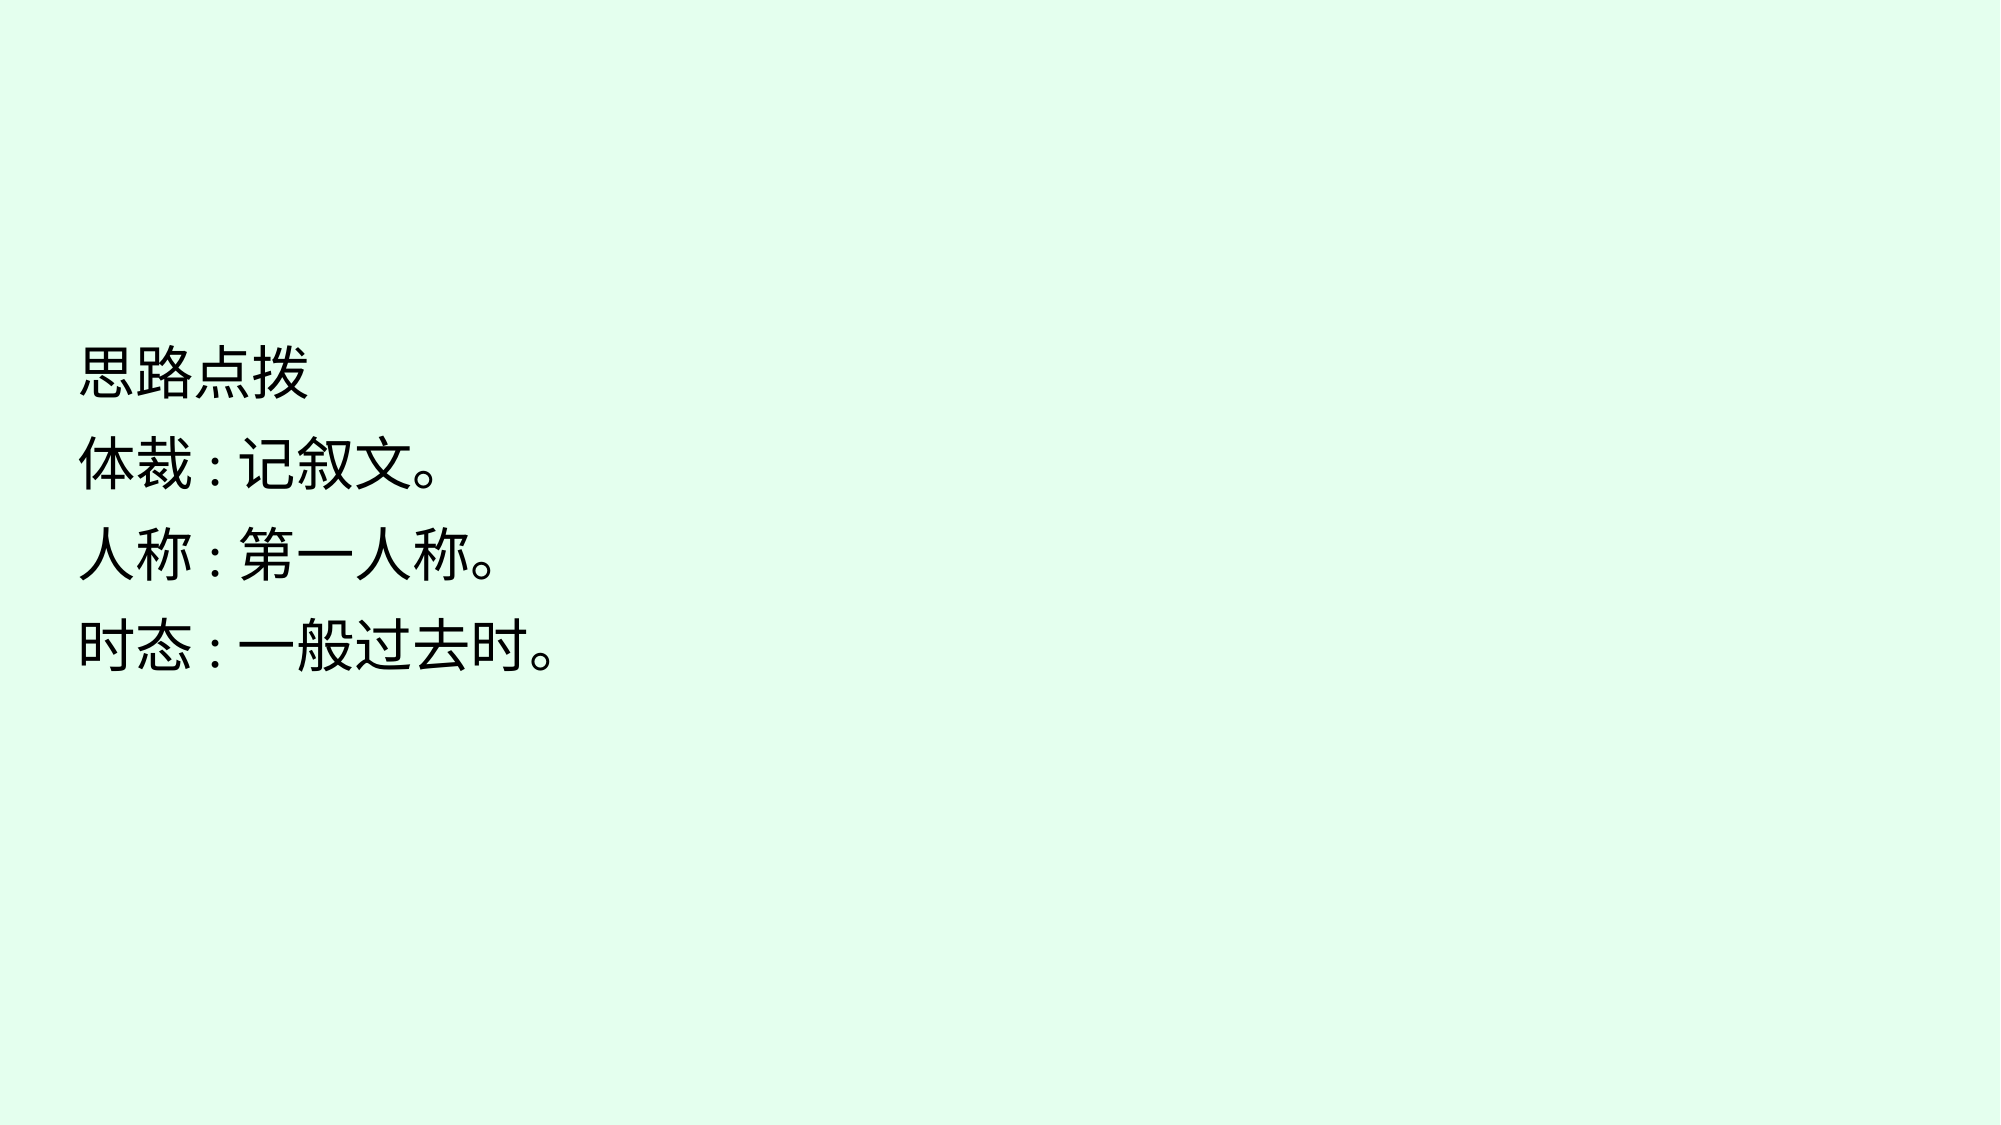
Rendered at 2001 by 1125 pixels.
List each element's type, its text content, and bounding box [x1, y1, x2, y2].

text_box 思路点拨 体裁:记叙文。 人称:第一人称。 时态:一般过去时。 [62, 307, 1938, 687]
